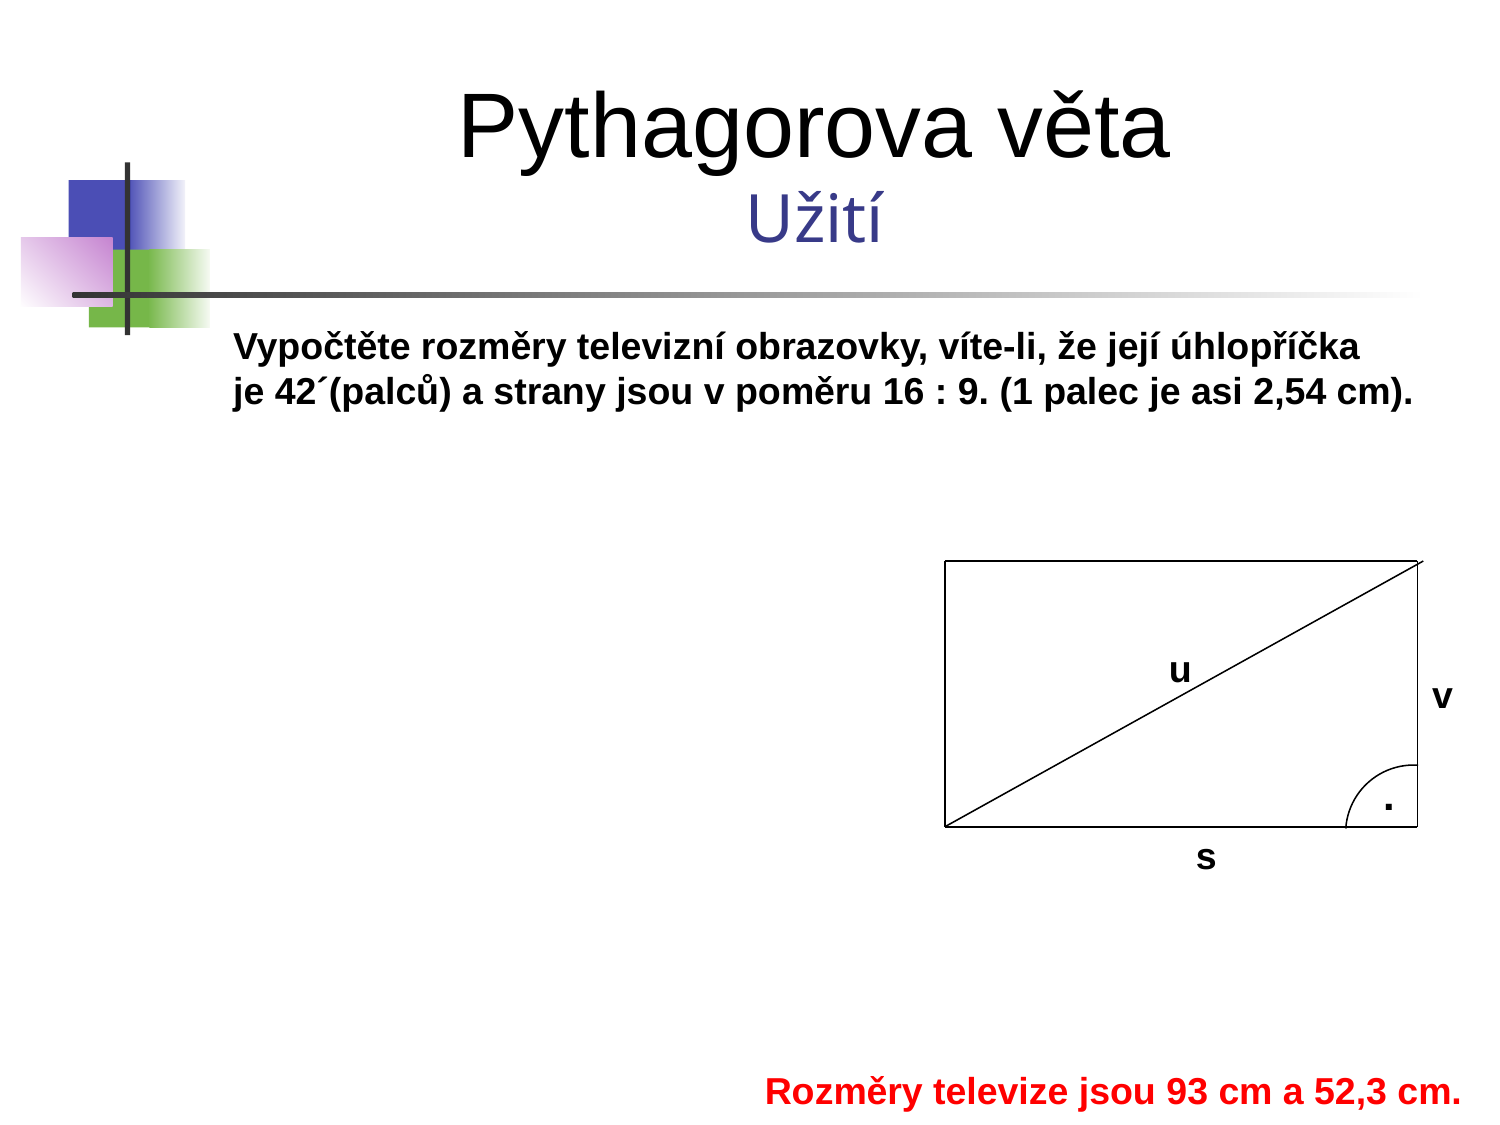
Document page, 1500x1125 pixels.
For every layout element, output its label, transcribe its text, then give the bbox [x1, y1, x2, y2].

text_box Pythagorova věta Užití [206, 58, 1424, 263]
text_box v [1427, 663, 1459, 724]
text_box s [1181, 837, 1223, 885]
text_box Vypočtěte rozměry televizní obrazovky, víte-li, že její úhlopříčka je 42´(palců) a strany jsou v poměru 16 : 9. (1 palec je asi 2,54 cm). [218, 314, 1447, 420]
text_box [944, 560, 1424, 827]
text_box Rozměry televize jsou 93 cm a 52,3 cm. [750, 1059, 1486, 1120]
